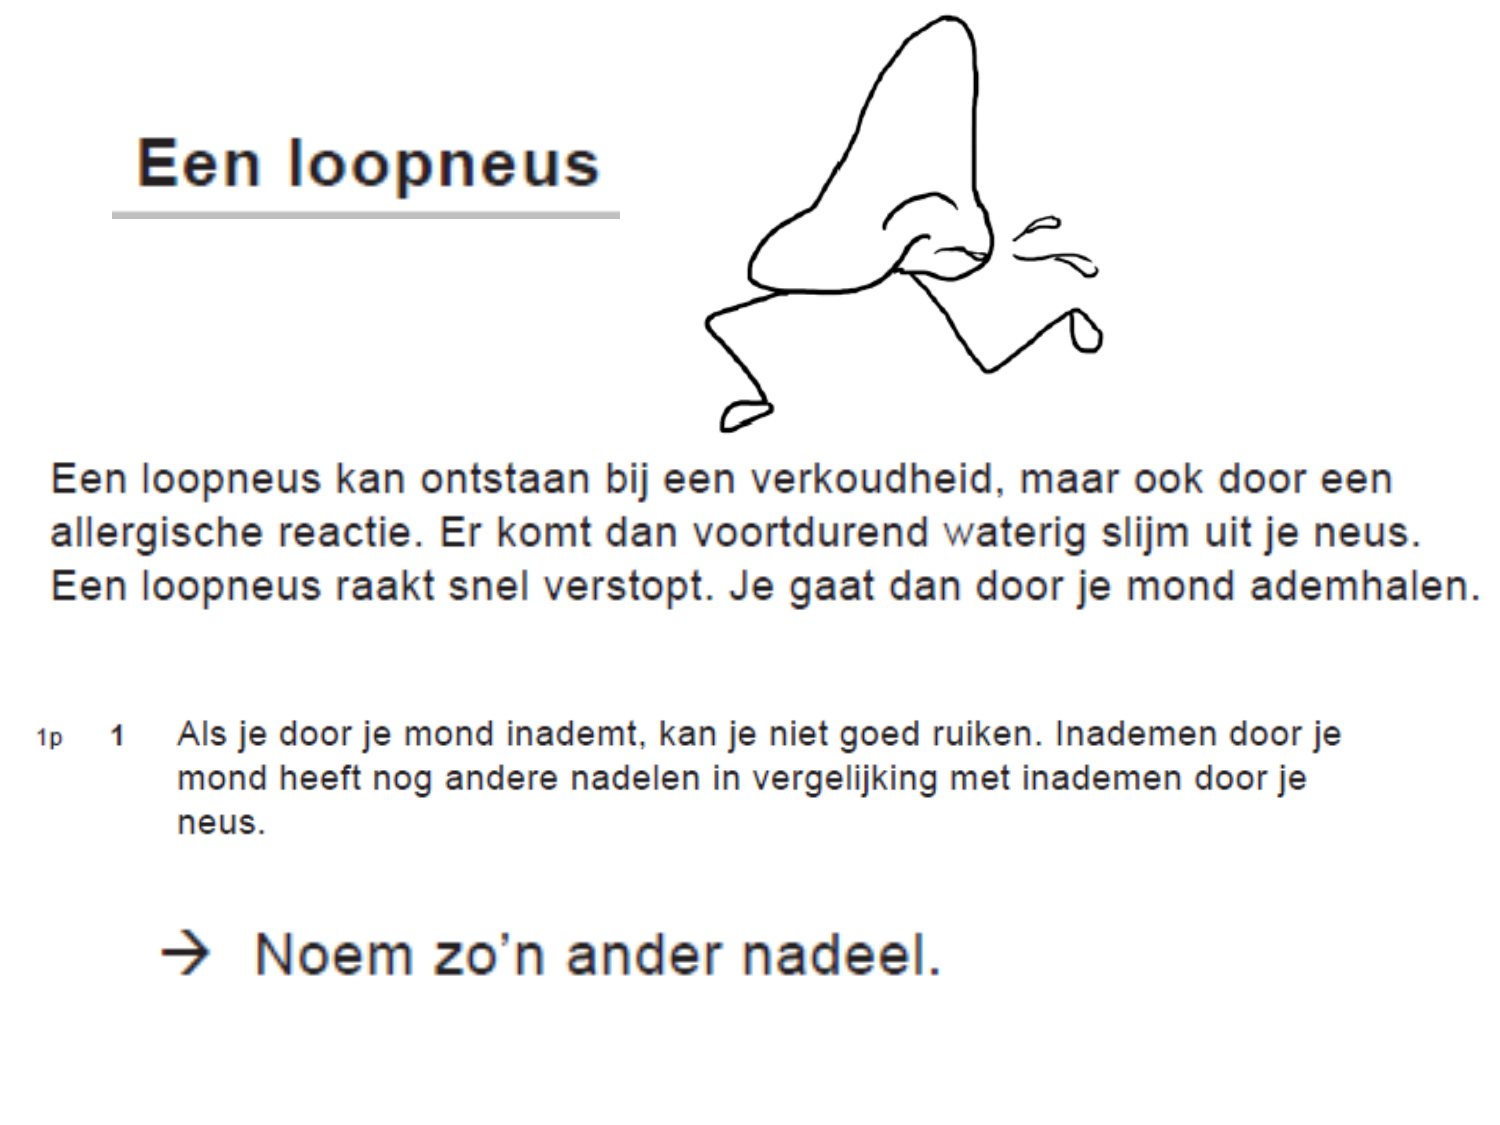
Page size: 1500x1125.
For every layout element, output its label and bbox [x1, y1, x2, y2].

picture [111, 88, 620, 219]
picture [27, 692, 1355, 847]
picture [147, 904, 968, 1021]
picture [42, 0, 1495, 631]
